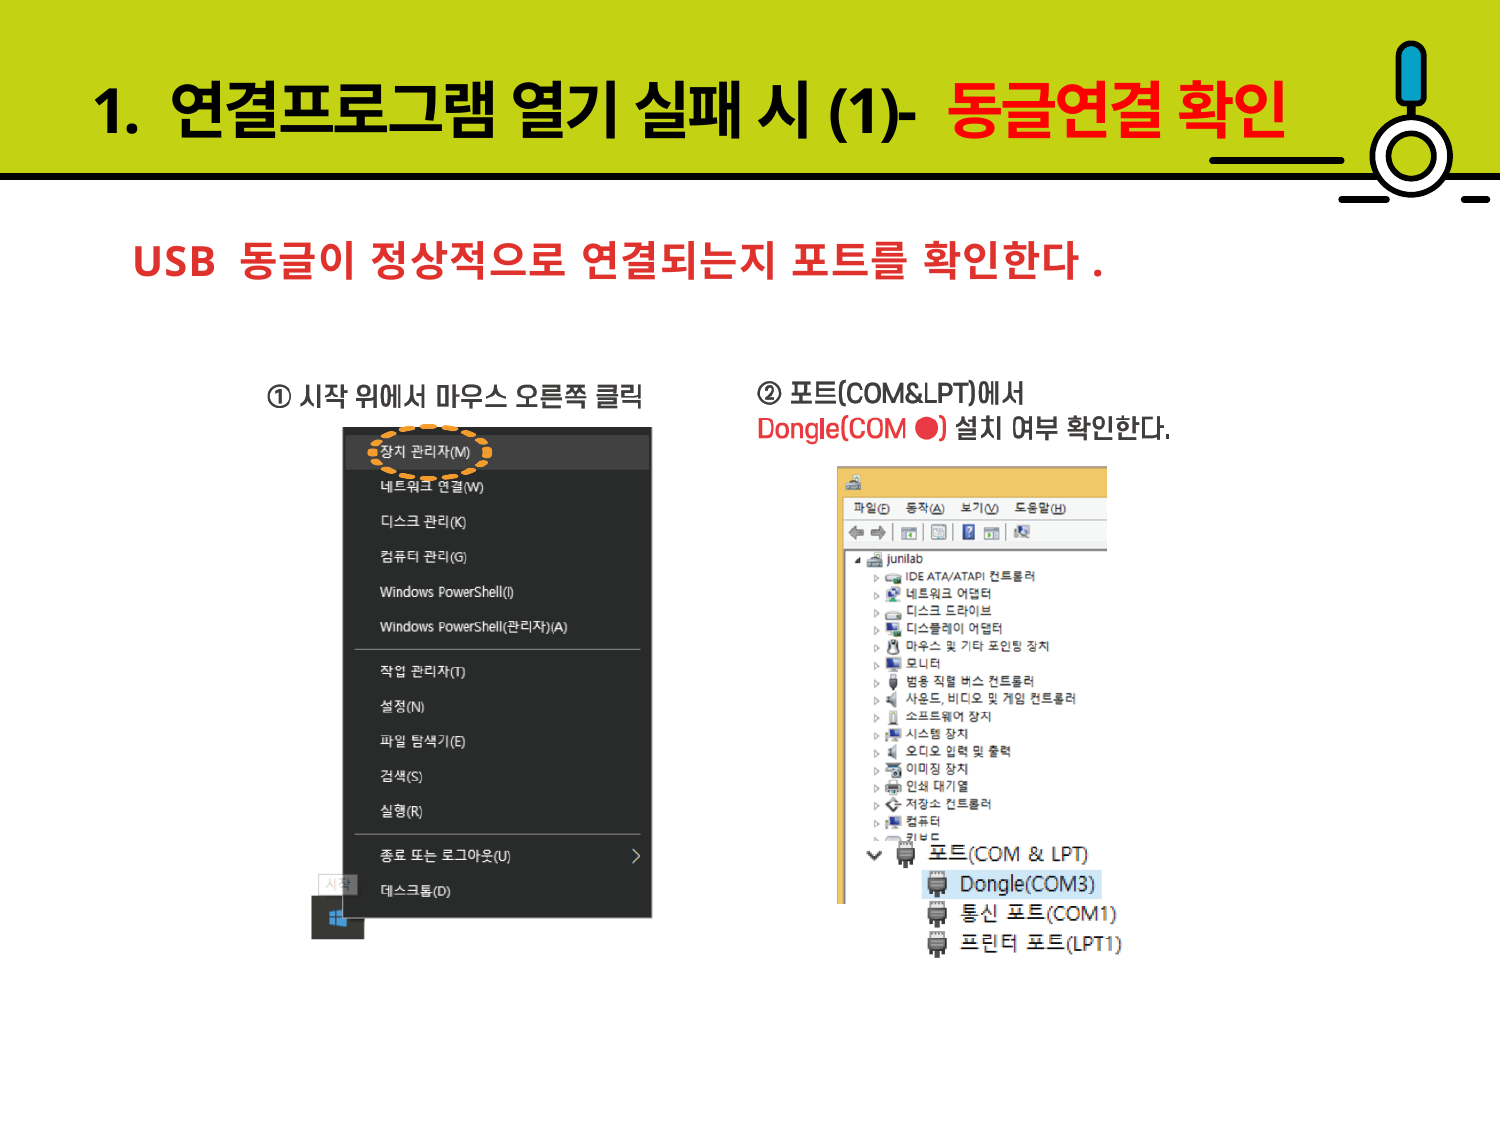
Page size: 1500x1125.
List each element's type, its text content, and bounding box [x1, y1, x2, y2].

text_box 1. 연결프로그램 열기 실패 시(1)- 동글연결 확인 [76, 26, 1418, 154]
picture [245, 374, 1211, 962]
text_box USB 동글이 정상적으로 연결되는지 포트를 확인한다. [117, 202, 1278, 292]
